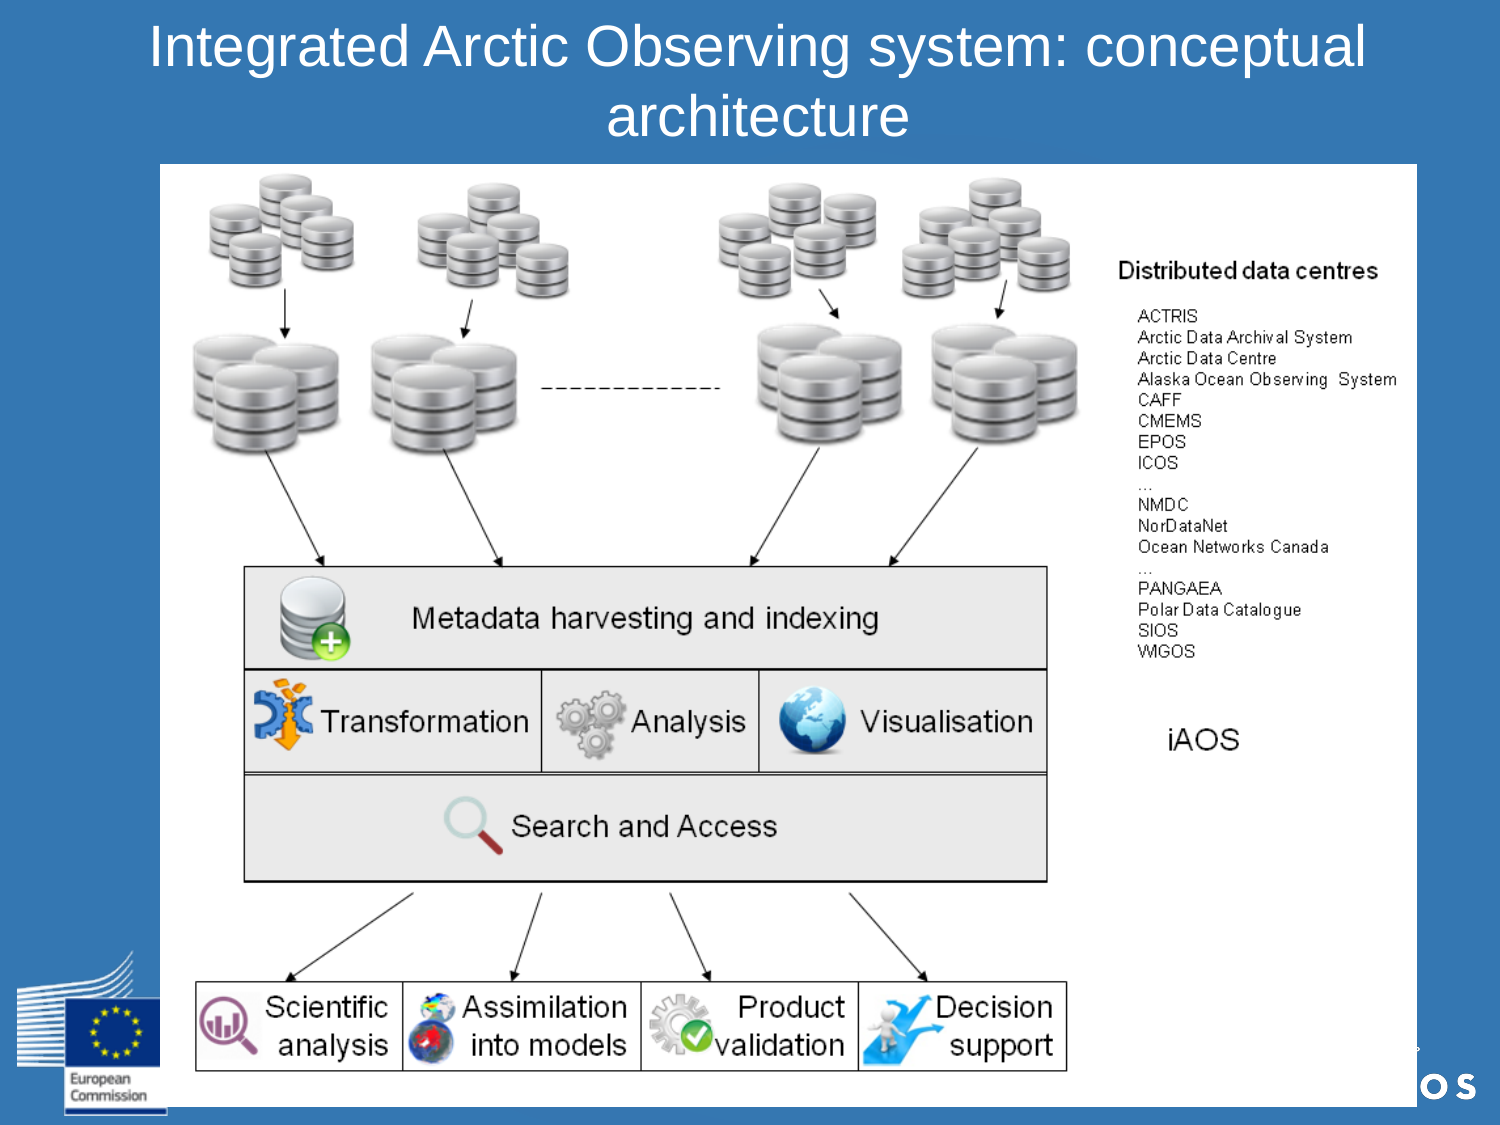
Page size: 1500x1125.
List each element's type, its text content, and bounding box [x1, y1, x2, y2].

text_box Integrated Arctic Observing system: conceptual architecture [57, 1, 1457, 156]
picture [17, 163, 1476, 1116]
